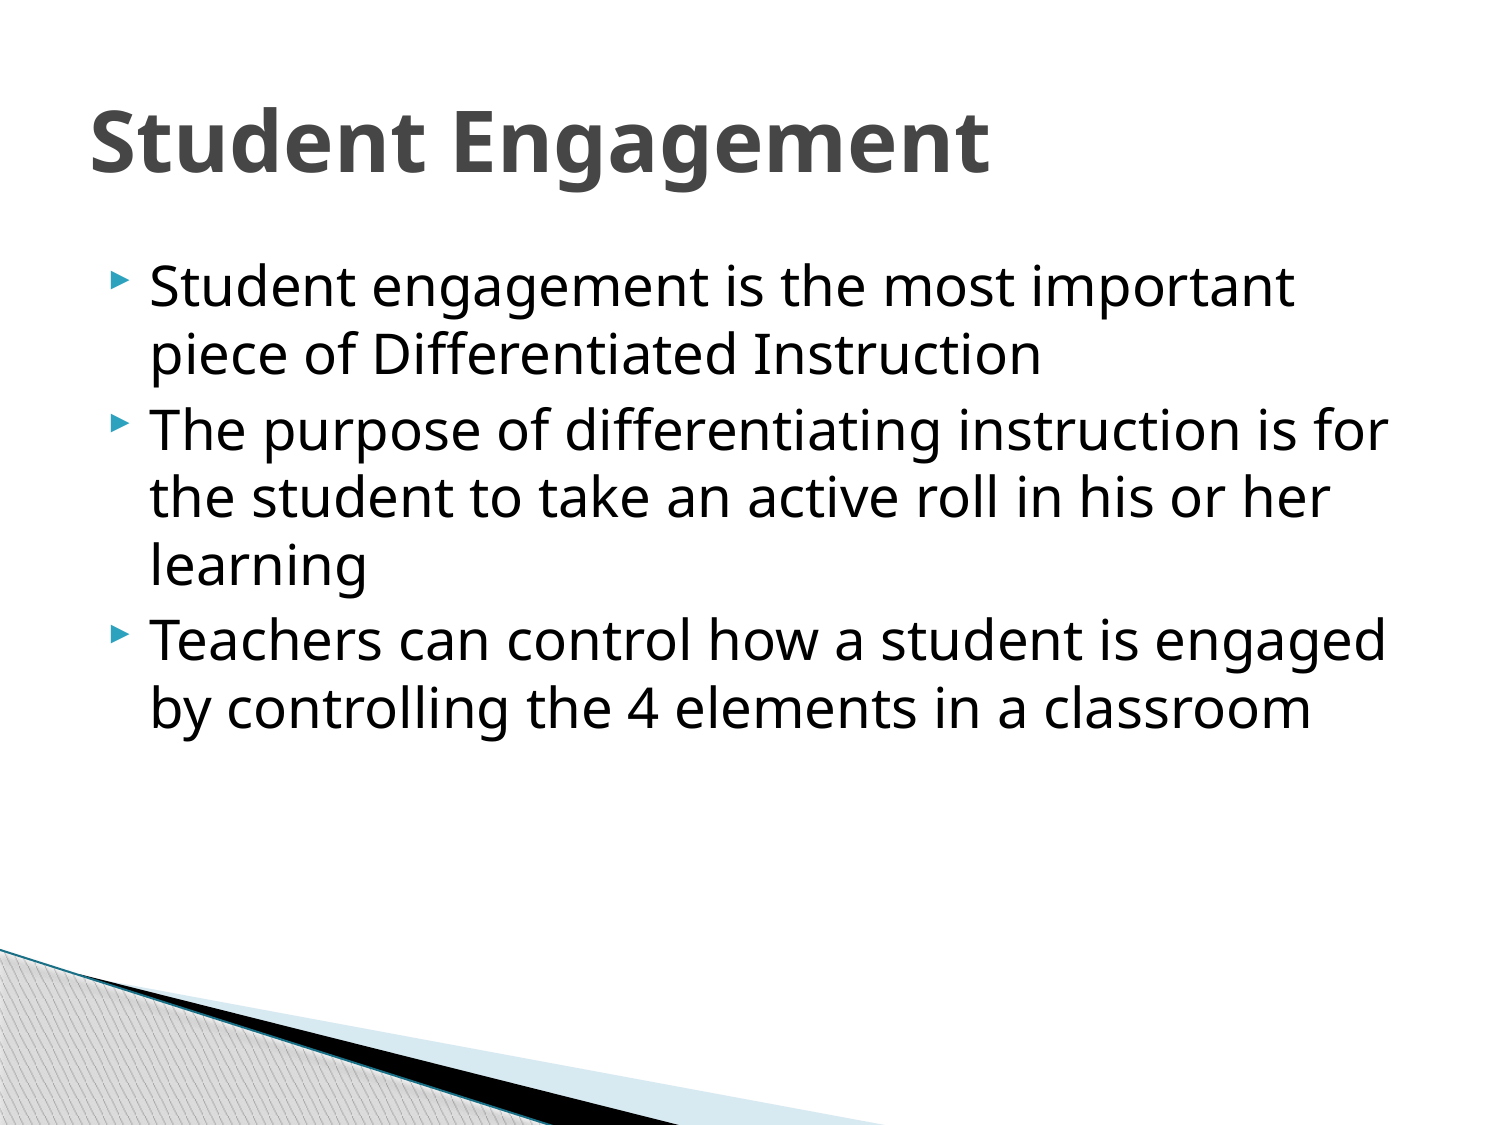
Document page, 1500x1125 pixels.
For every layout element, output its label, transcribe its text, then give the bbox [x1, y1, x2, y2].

title Student Engagement [75, 45, 1425, 233]
list Student engagement is the most important piece of Differentiated Instruction The purpose of differentiating instruction is for the student to take an active roll in his or her learning Teachers can control how a student is engaged by controlling the 4 elements in a classroom [75, 243, 1425, 986]
